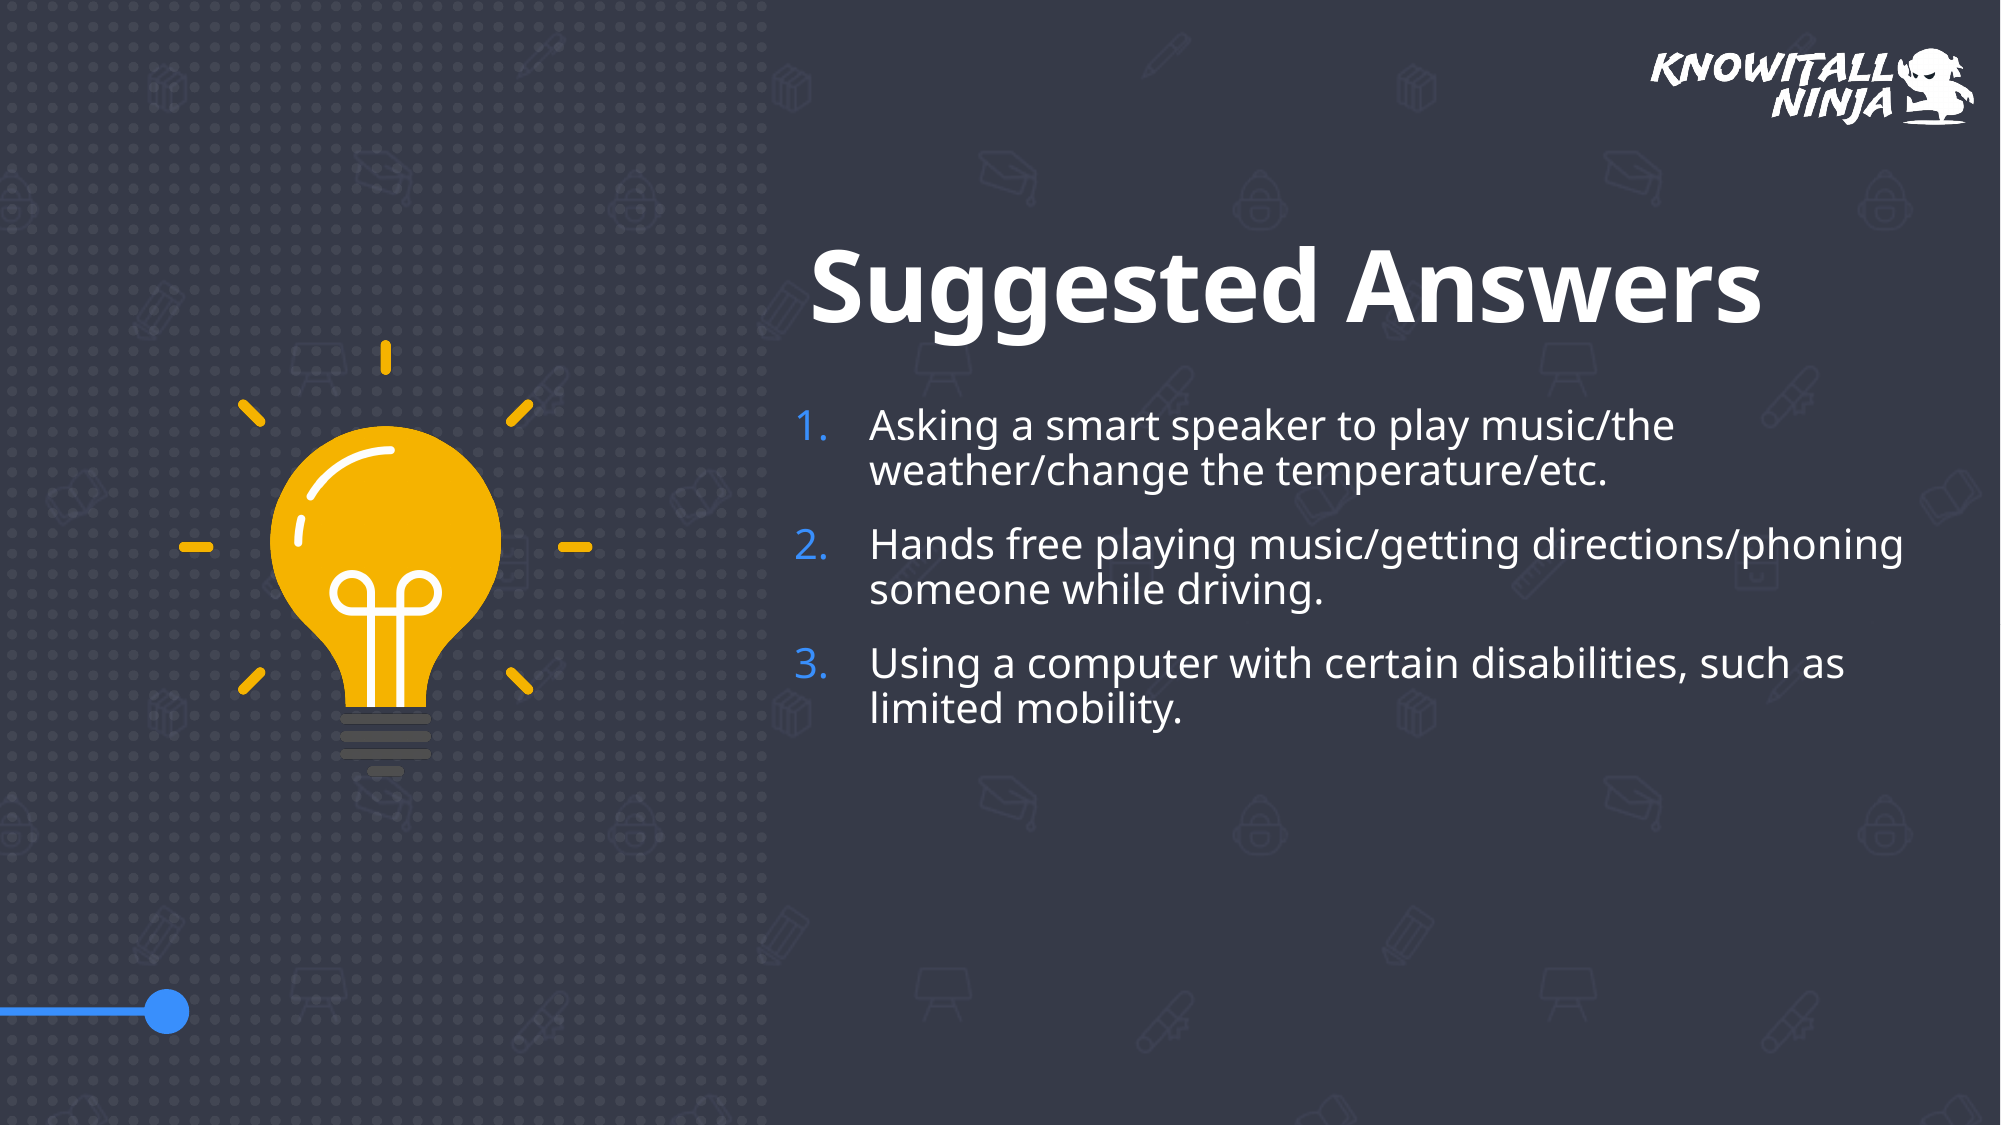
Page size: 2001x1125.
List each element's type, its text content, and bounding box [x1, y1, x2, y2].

title Suggested Answers [794, 125, 1928, 351]
picture [0, 0, 2001, 1125]
list Asking a smart speaker to play music/the weather/change the temperature/etc. Hands free playing music/getting directions/phoning someone while driving. Using a computer with certain disabilities, such as limited mobility. [794, 397, 1928, 1090]
